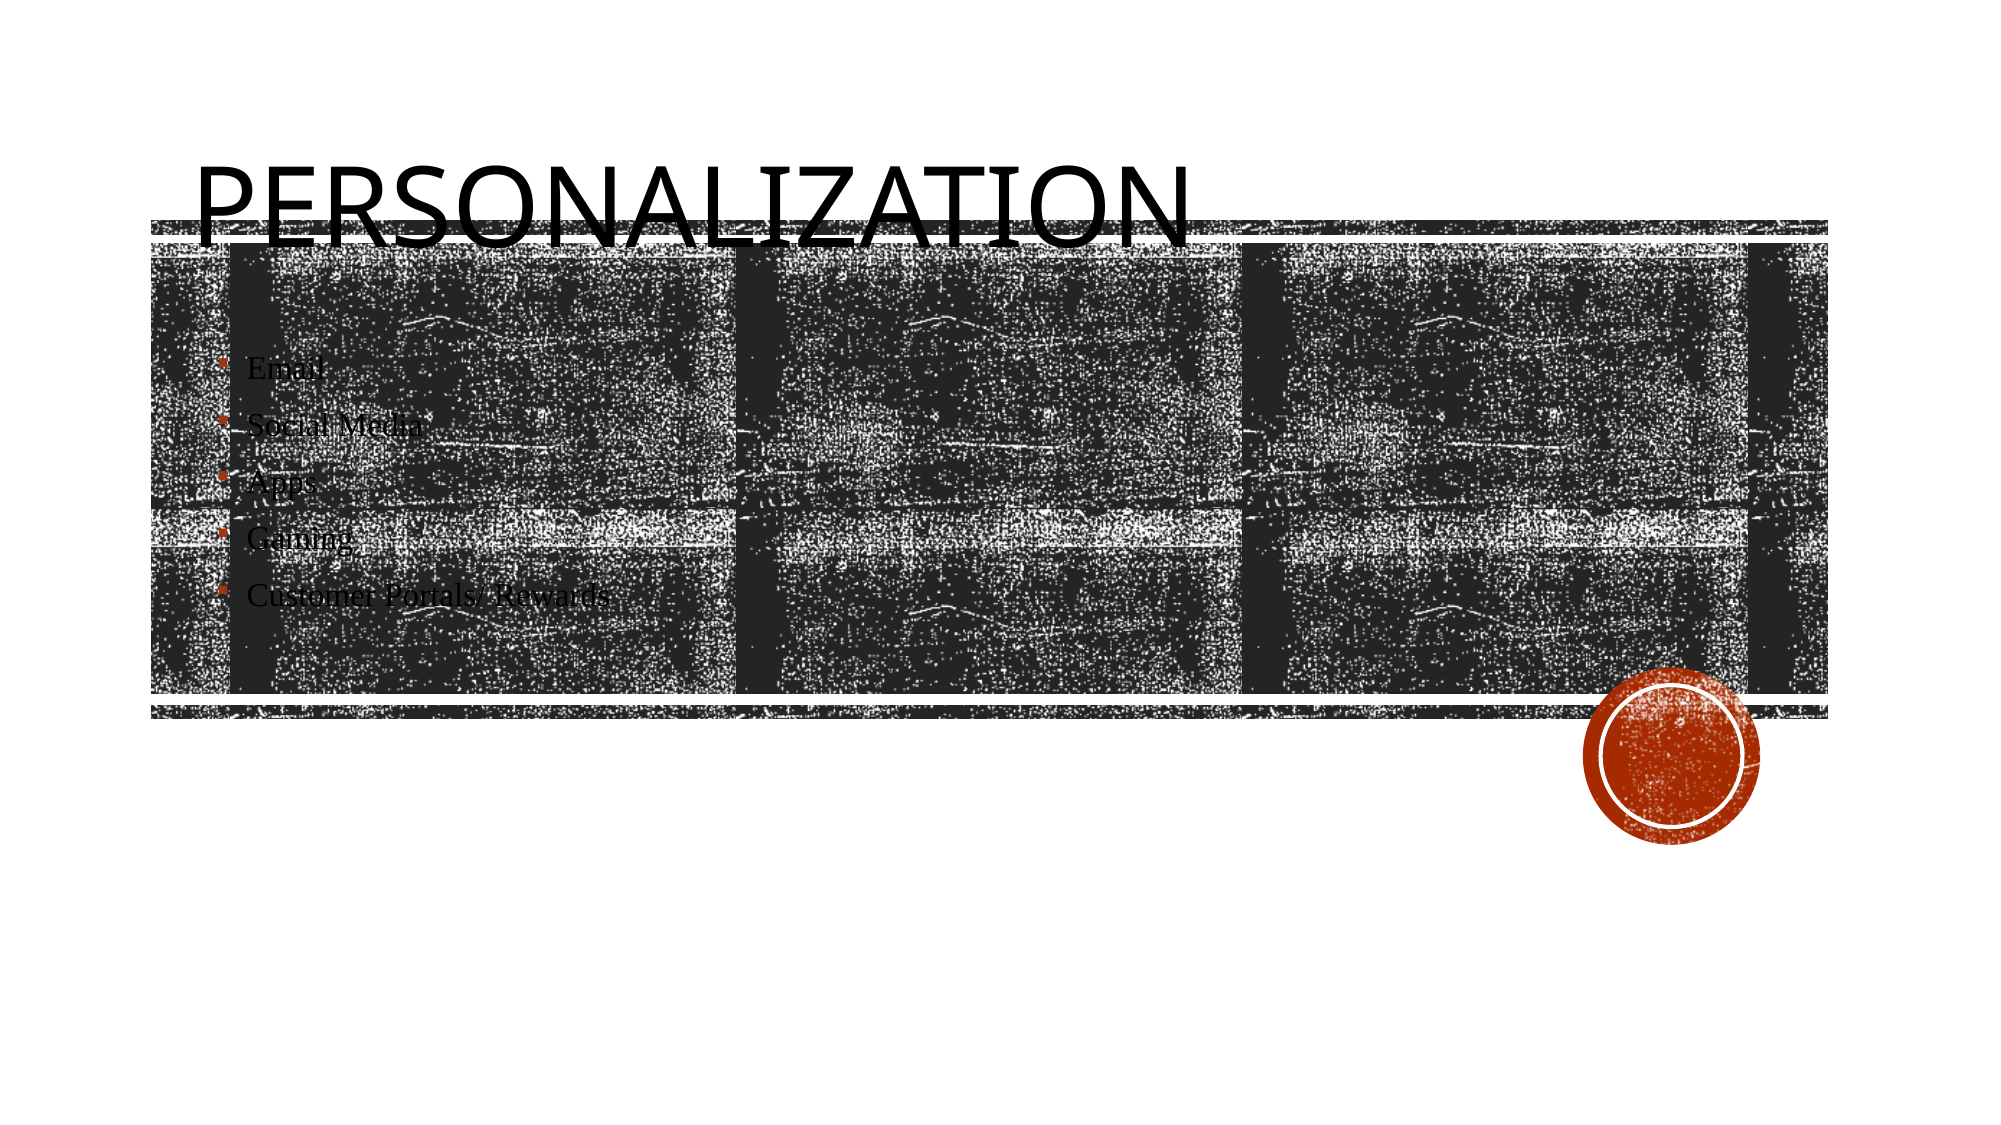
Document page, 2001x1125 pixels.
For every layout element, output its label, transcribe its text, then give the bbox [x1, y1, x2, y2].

title PersonaLIzatioN [175, 79, 1826, 343]
text_box Email Social Media Apps Gaming Customer Portals/ Rewards [175, 343, 1826, 976]
